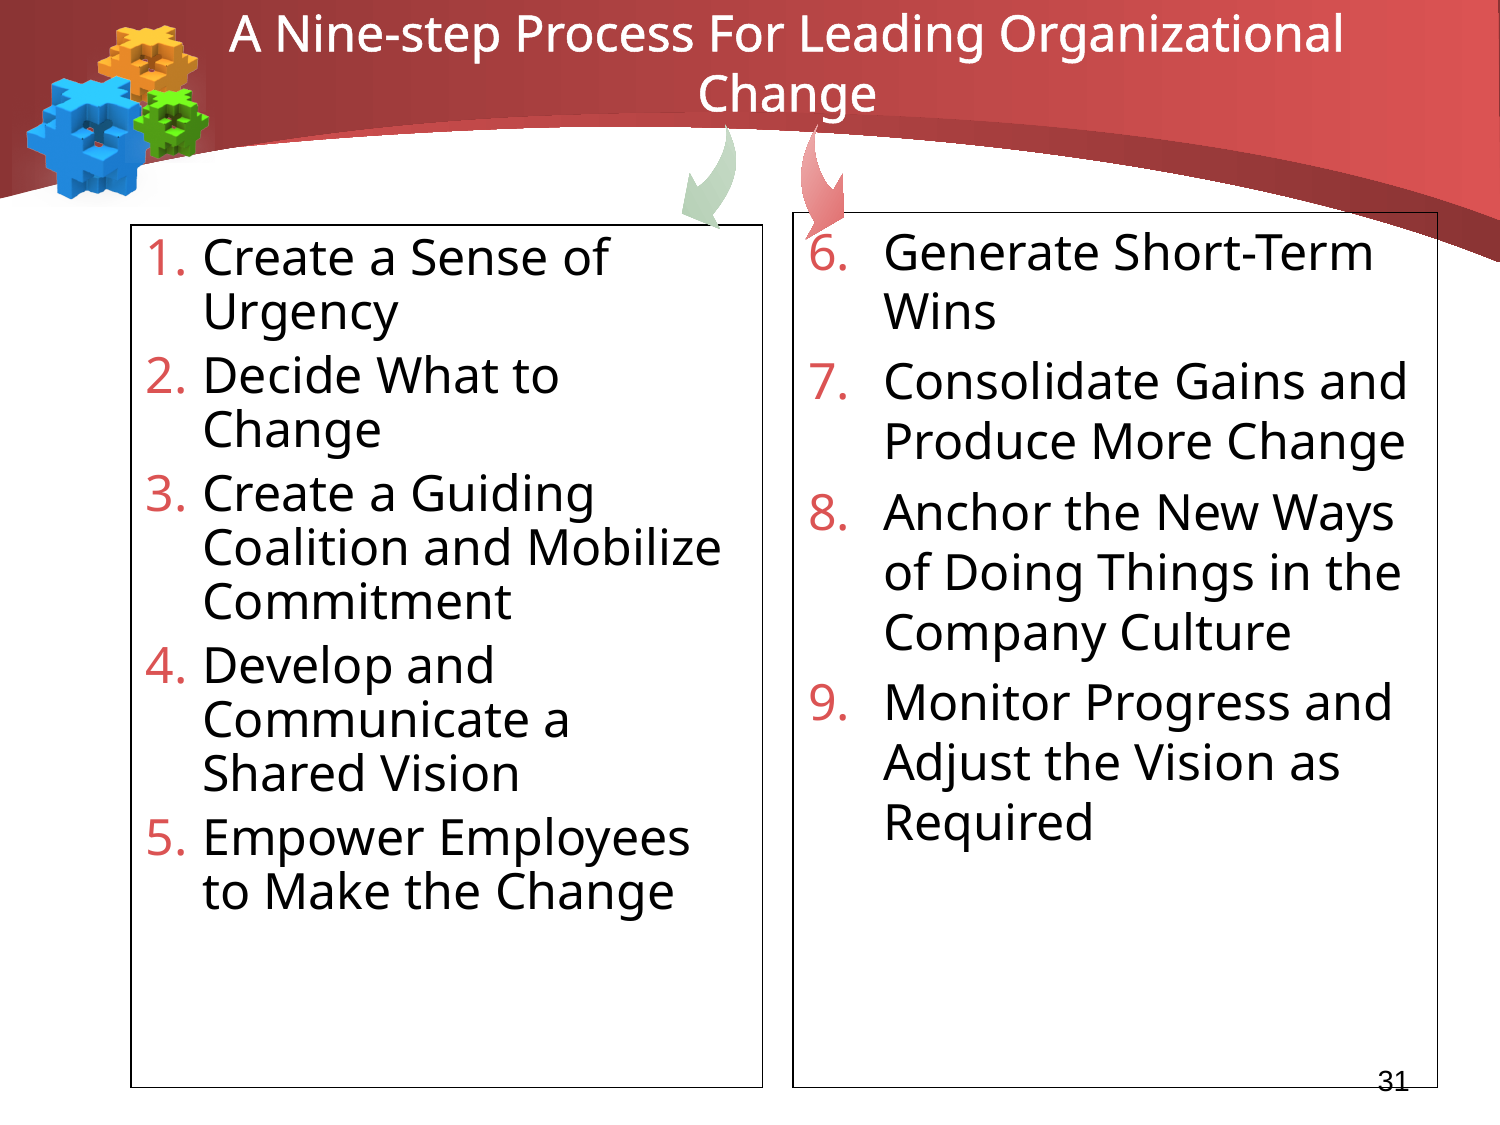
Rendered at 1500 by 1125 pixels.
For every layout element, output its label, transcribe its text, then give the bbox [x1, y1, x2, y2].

text_box [801, 124, 844, 240]
list Generate Short-Term Wins Consolidate Gains and Produce More Change Anchor the New Ways of Doing Things in the Company Culture Monitor Progress and Adjust the Vision as Required [792, 212, 1438, 1088]
title A Nine-step Process For Leading Organizational Change [199, 0, 1376, 136]
slide_number 31 [1074, 1088, 1426, 1108]
list Create a Sense of Urgency Decide What to Change Create a Guiding Coalition and Mobilize Commitment Develop and Communicate a Shared Vision Empower Employees to Make the Change [130, 224, 763, 1088]
text_box [681, 124, 736, 229]
picture [12, 24, 215, 207]
